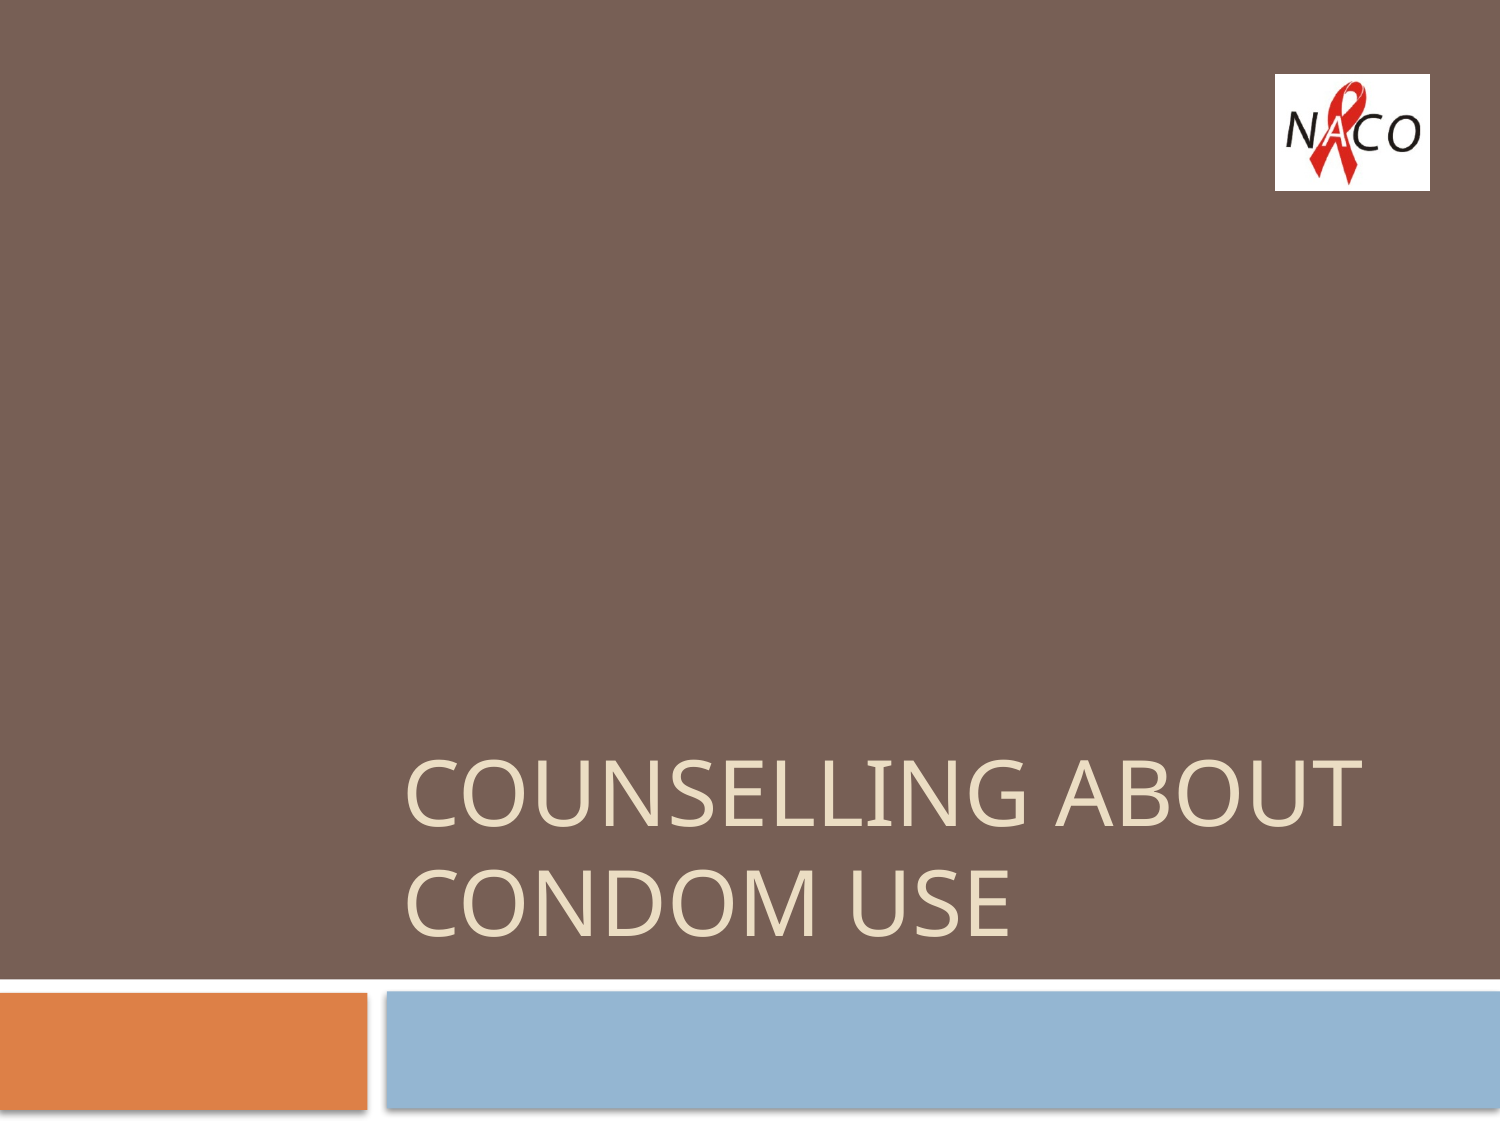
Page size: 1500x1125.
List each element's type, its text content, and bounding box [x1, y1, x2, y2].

title Counselling about Condom use [387, 662, 1451, 963]
picture [1274, 74, 1431, 191]
